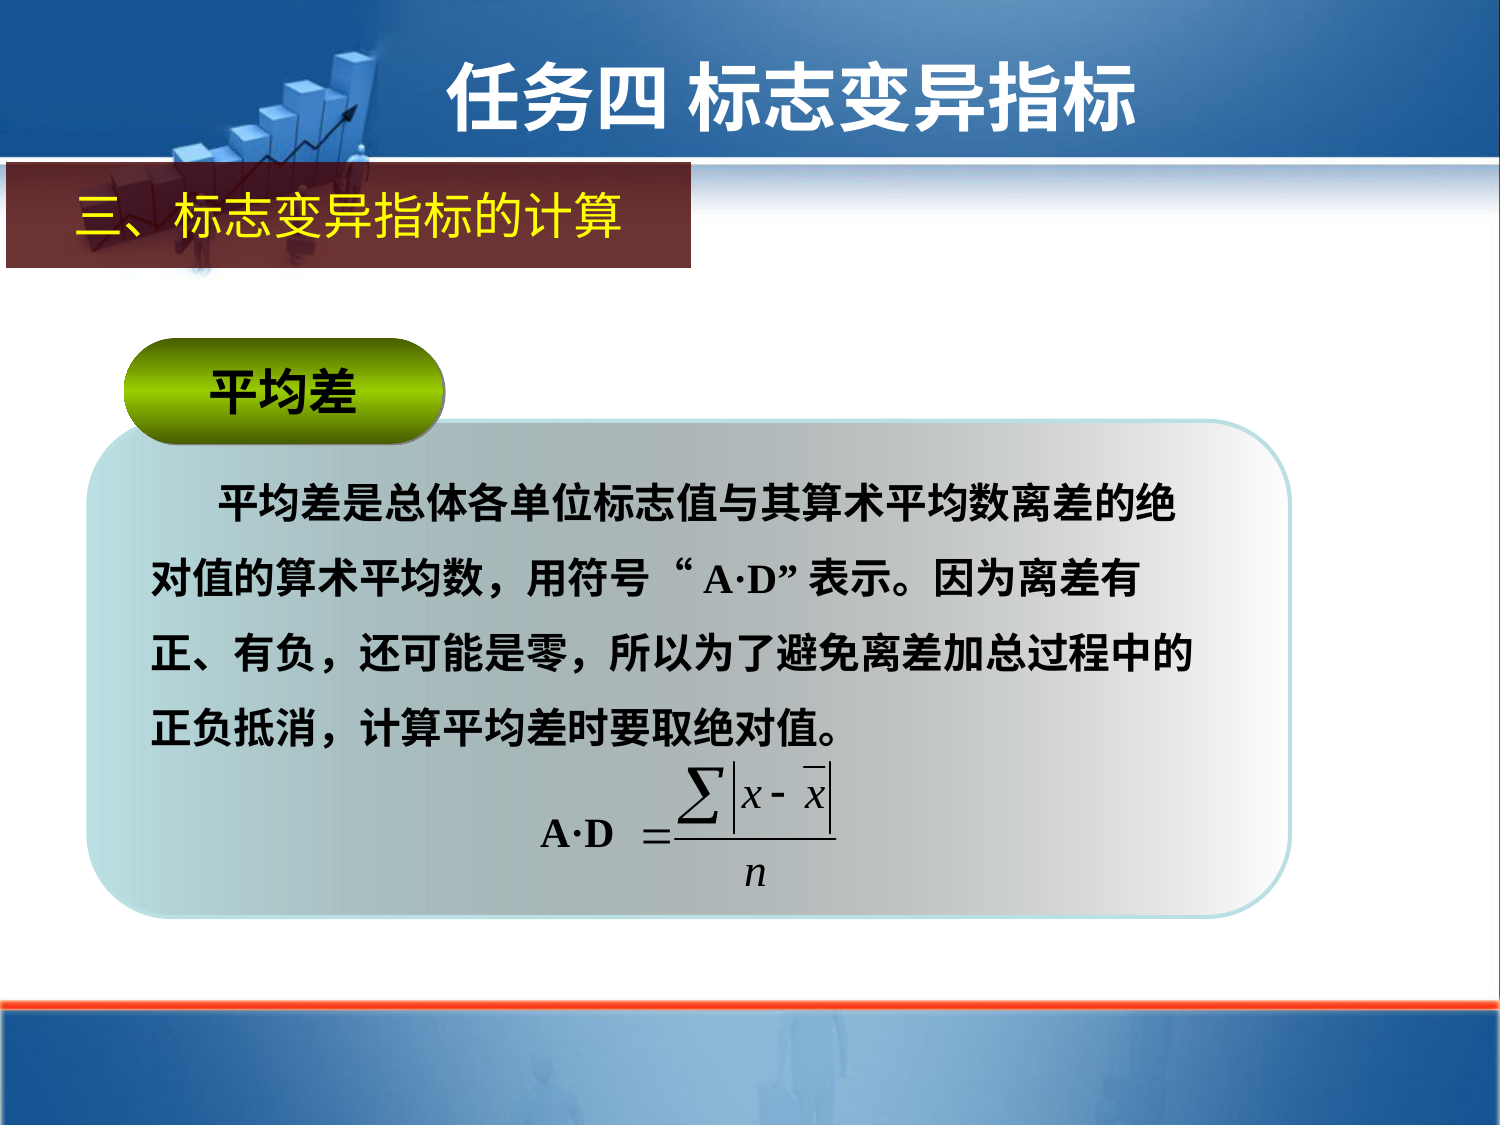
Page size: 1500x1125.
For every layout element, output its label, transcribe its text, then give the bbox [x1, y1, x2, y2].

text_box [88, 420, 1291, 917]
text_box A·D [525, 798, 626, 864]
text_box 三、标志变异指标的计算 [6, 162, 691, 268]
text_box 平均差是总体各单位标志值与其算术平均数离差的绝对值的算术平均数，用符号“A·D”表示。因为离差有正、有负，还可能是零，所以为了避免离差加总过程中的正负抵消，计算平均差时要取绝对值。 [135, 444, 1234, 759]
picture [0, 1, 1500, 1125]
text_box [631, 751, 845, 897]
text_box 任务四 标志变异指标 [395, 42, 1500, 148]
text_box 平均差 [123, 337, 443, 444]
